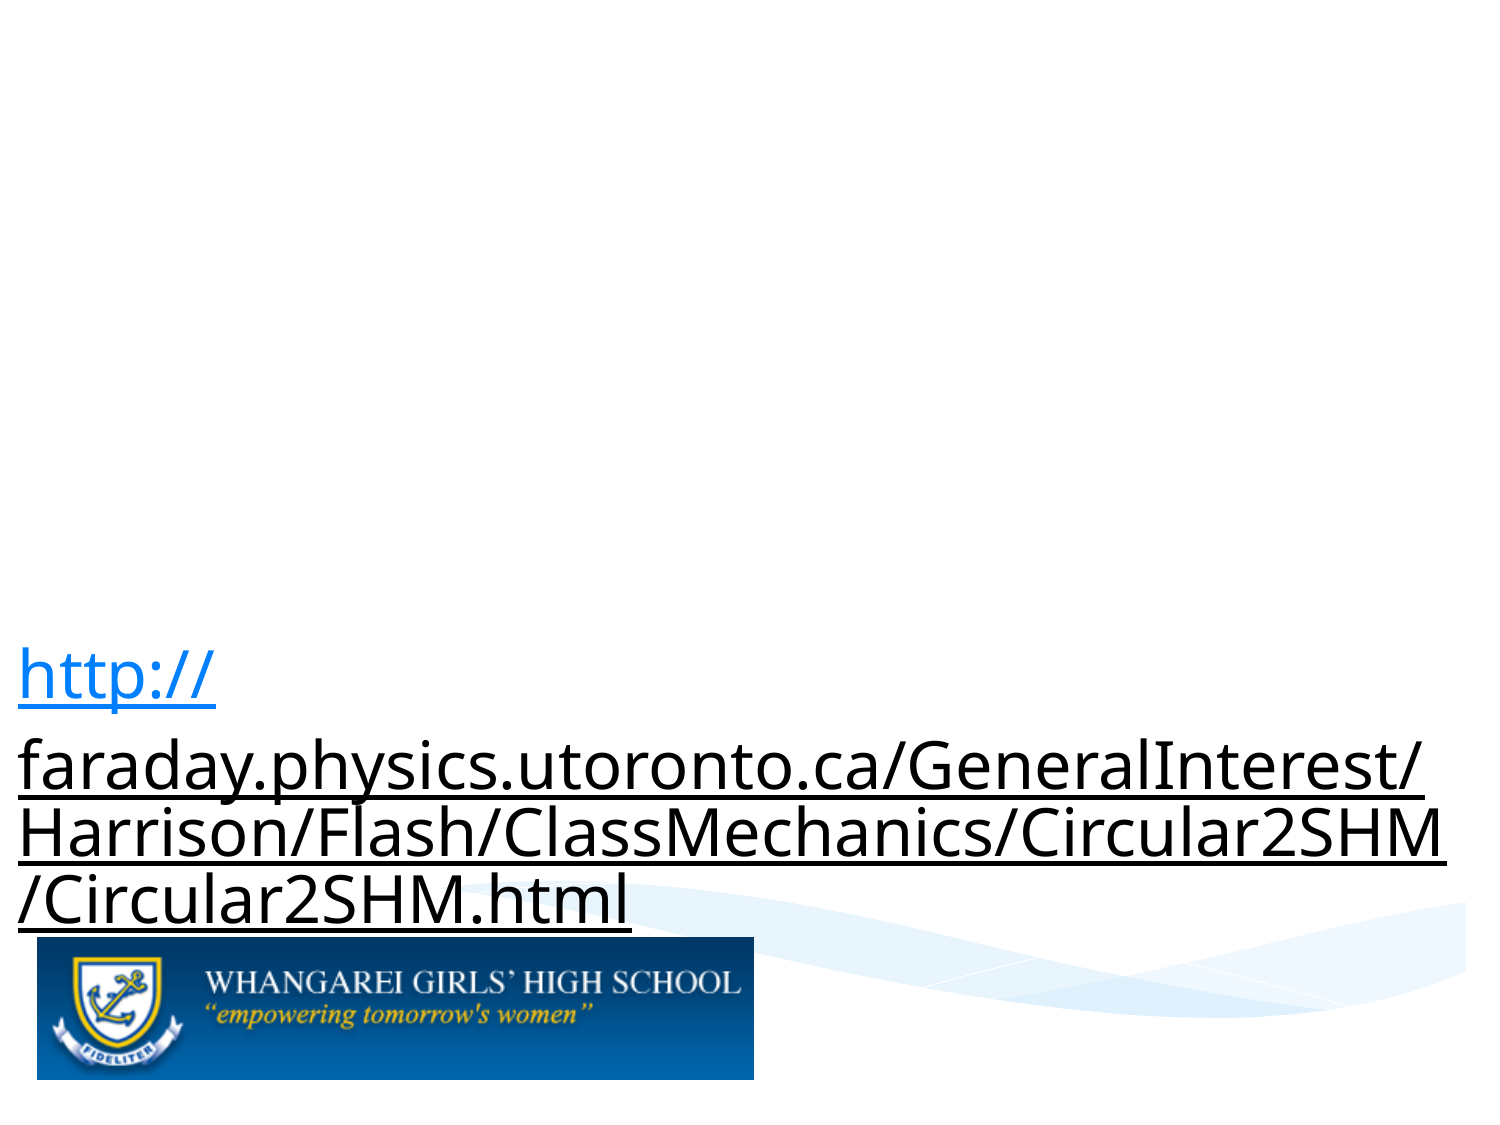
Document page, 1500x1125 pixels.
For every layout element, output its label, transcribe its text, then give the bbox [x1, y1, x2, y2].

picture [37, 937, 754, 1080]
text_box http://faraday.physics.utoronto.ca/GeneralInterest/Harrison/Flash/ClassMechanics/Circular2SHM/Circular2SHM.html [3, 624, 1475, 902]
